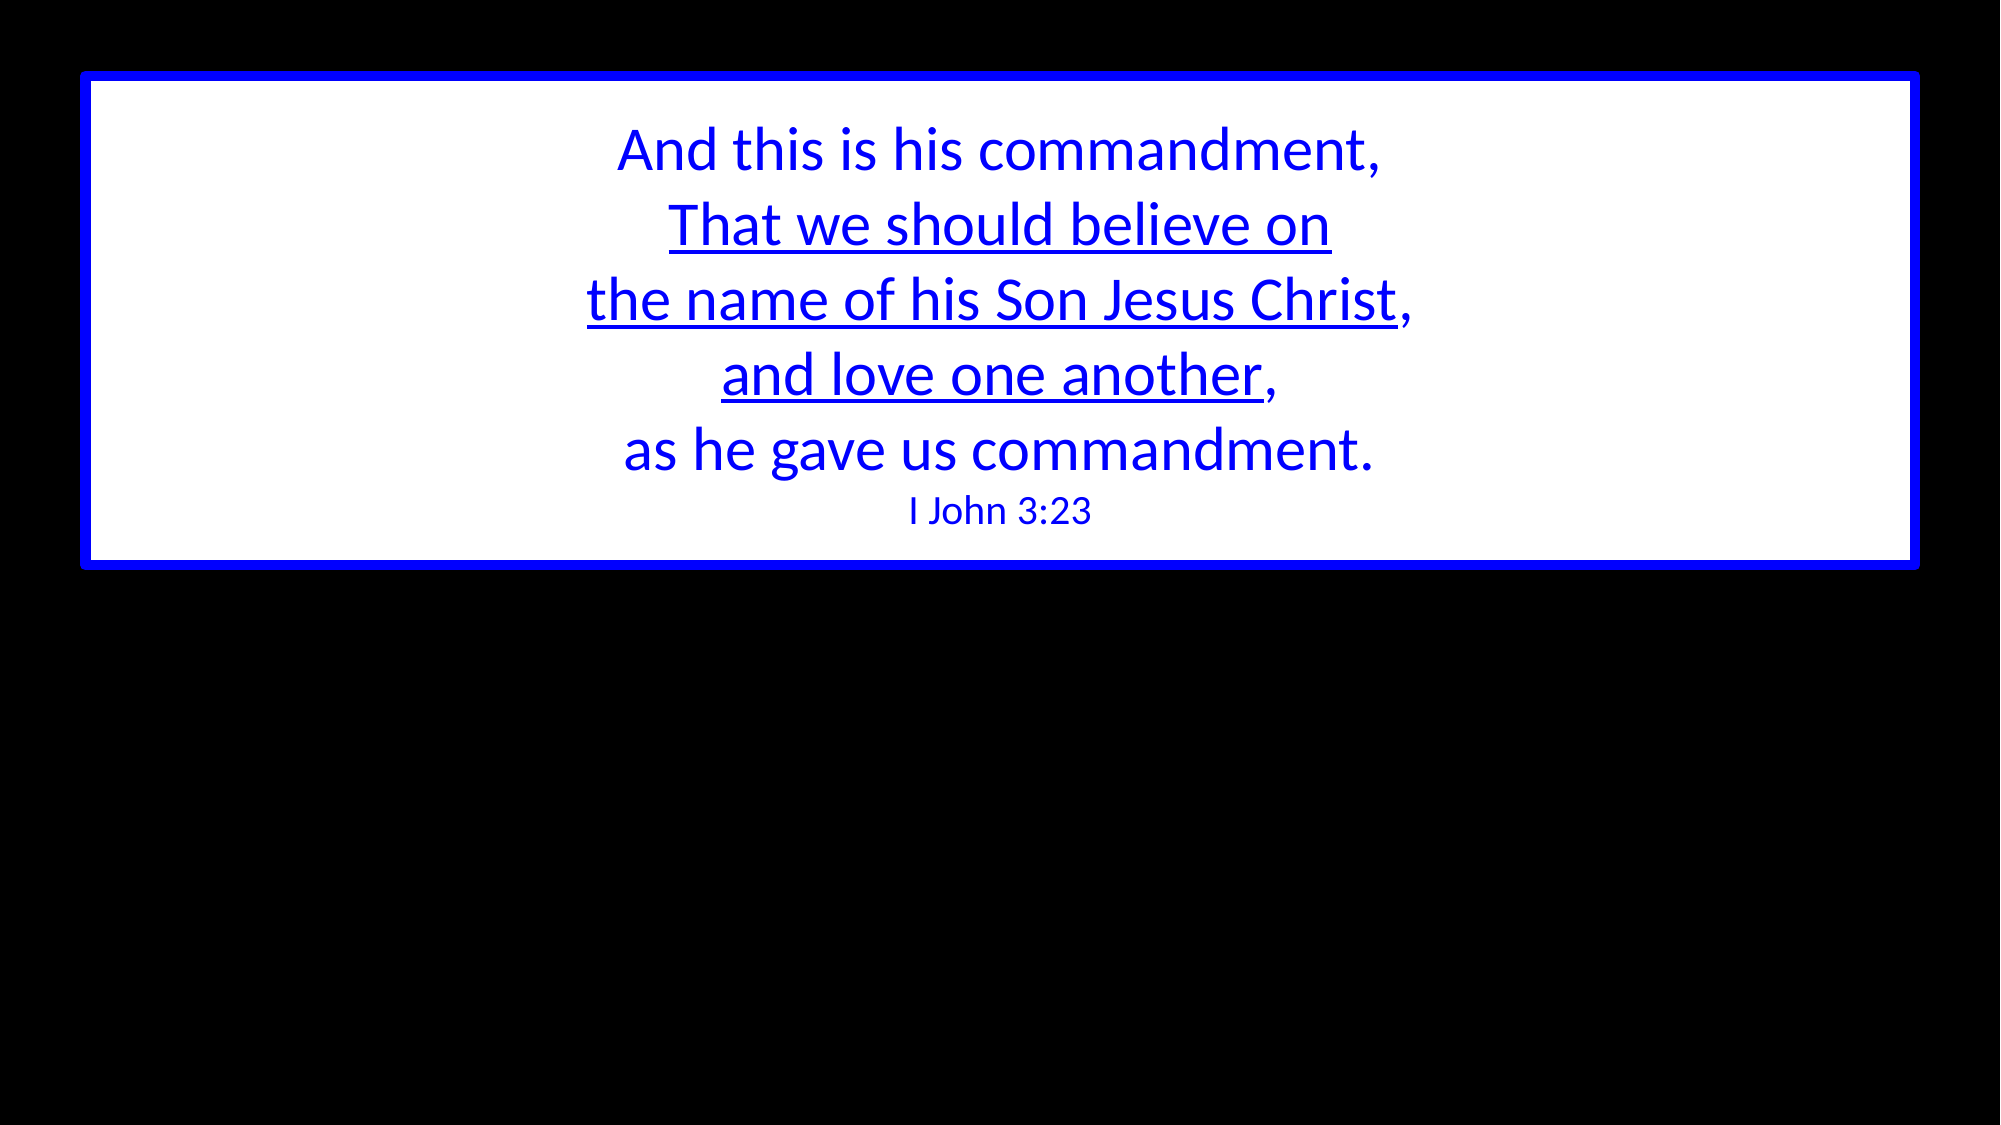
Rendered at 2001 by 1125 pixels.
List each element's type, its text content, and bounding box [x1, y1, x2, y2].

text_box And this is his commandment, That we should believe on the name of his Son Jesus Christ, and love one another, as he gave us commandment. I John 3:23 [85, 75, 1915, 566]
